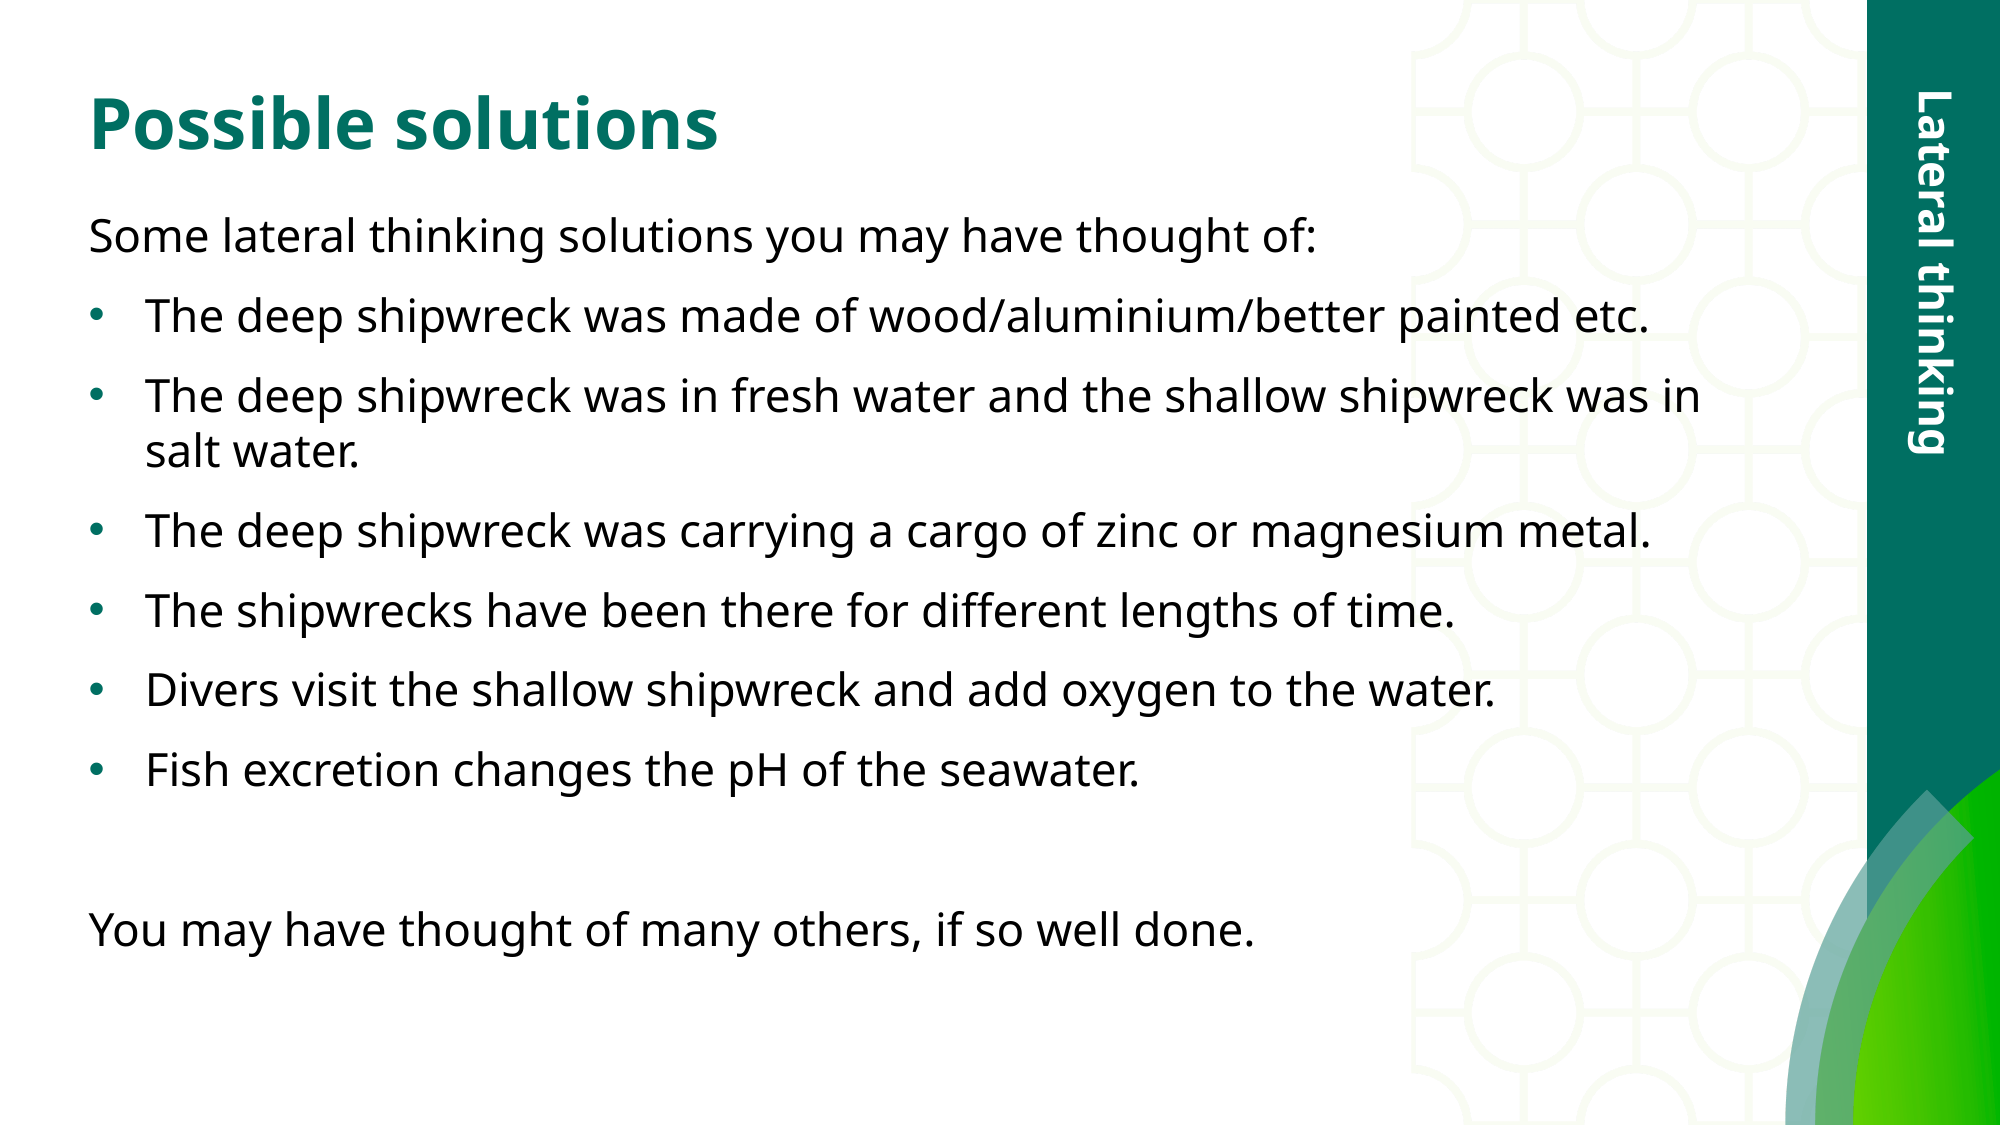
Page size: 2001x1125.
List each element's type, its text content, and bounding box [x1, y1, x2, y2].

picture [1411, 0, 2001, 1125]
list Some lateral thinking solutions you may have thought of: The deep shipwreck was made of wood/aluminium/better painted etc. The deep shipwreck was in fresh water and the shallow shipwreck was in salt water. The deep shipwreck was carrying a cargo of zinc or magnesium metal. The shipwrecks have been there for different lengths of time. Divers visit the shallow shipwreck and add oxygen to the water. Fish excretion changes the pH of the seawater. You may have thought of many others, if so well done. [88, 206, 1743, 1034]
text_box Lateral thinking [1867, 88, 2000, 768]
title Possible solutions [88, 88, 1743, 161]
